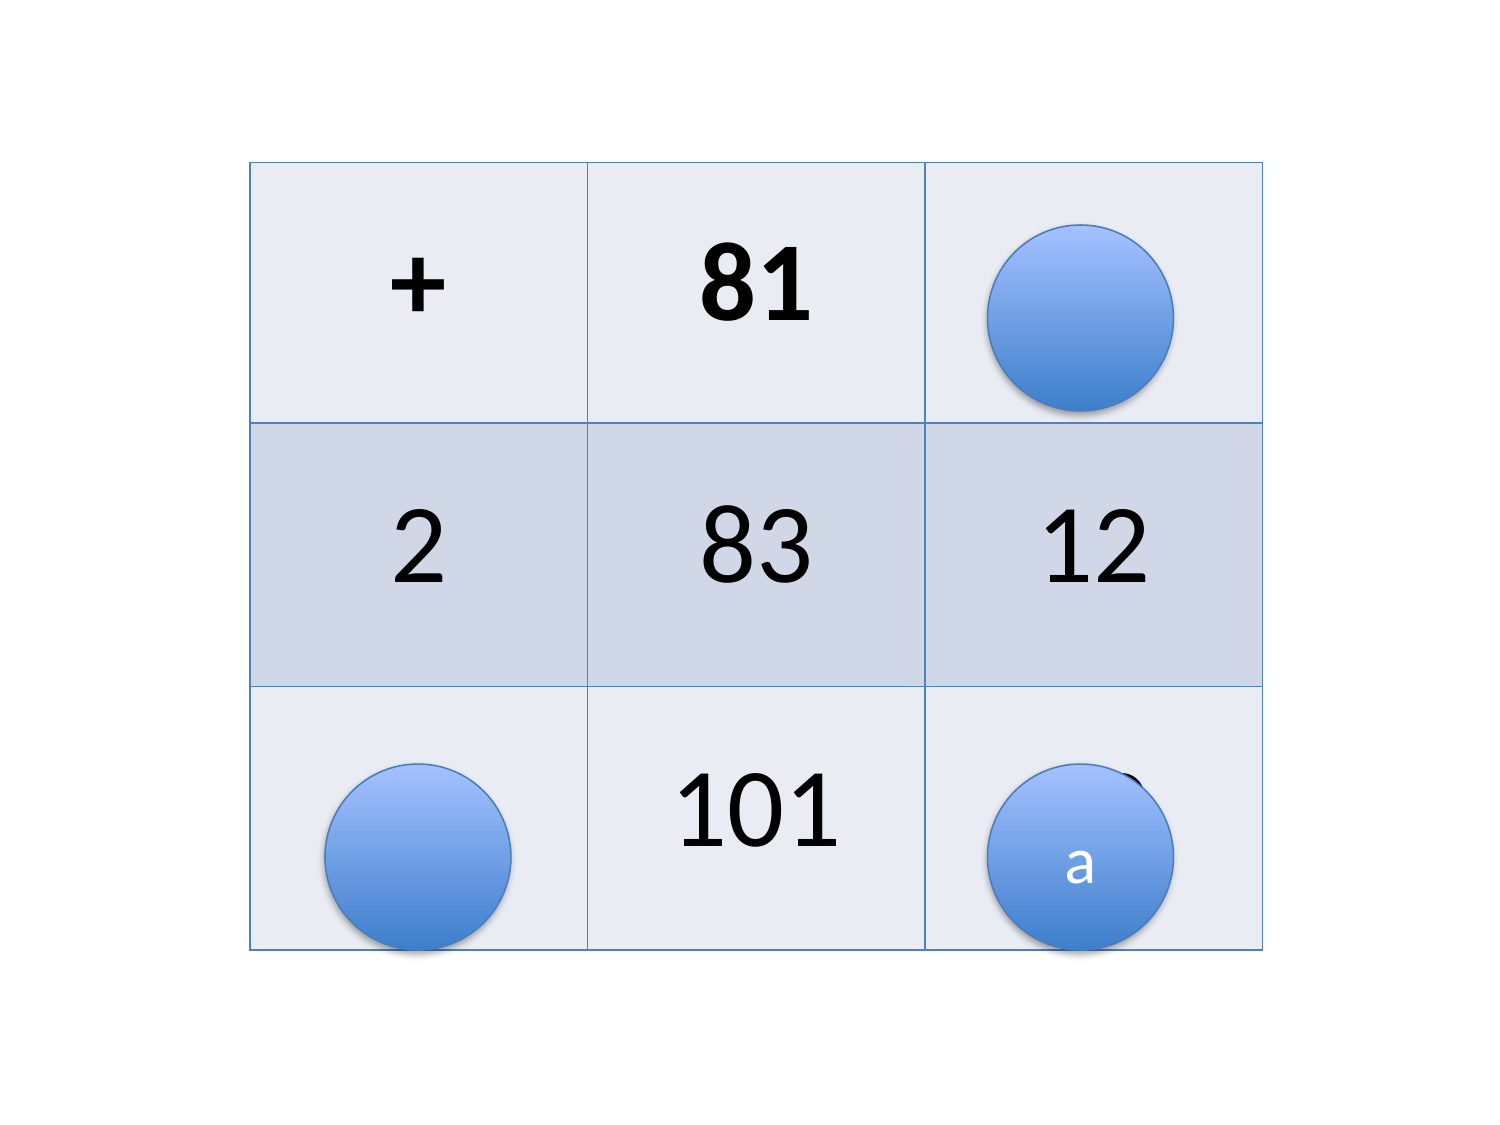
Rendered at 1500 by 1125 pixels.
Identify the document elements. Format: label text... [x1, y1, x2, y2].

table_cell 20 [251, 687, 587, 949]
table_cell 12 [926, 424, 1262, 686]
text_box a [986, 763, 1175, 951]
table_cell 83 [588, 424, 924, 686]
table_cell 2 [251, 424, 587, 686]
table_header 81 [588, 163, 924, 422]
text_box [986, 224, 1175, 412]
table_cell 30 [926, 687, 1262, 949]
table_header 10 [926, 163, 1262, 422]
table_cell 101 [588, 687, 924, 949]
table_header + [251, 163, 587, 422]
text_box [324, 763, 512, 951]
